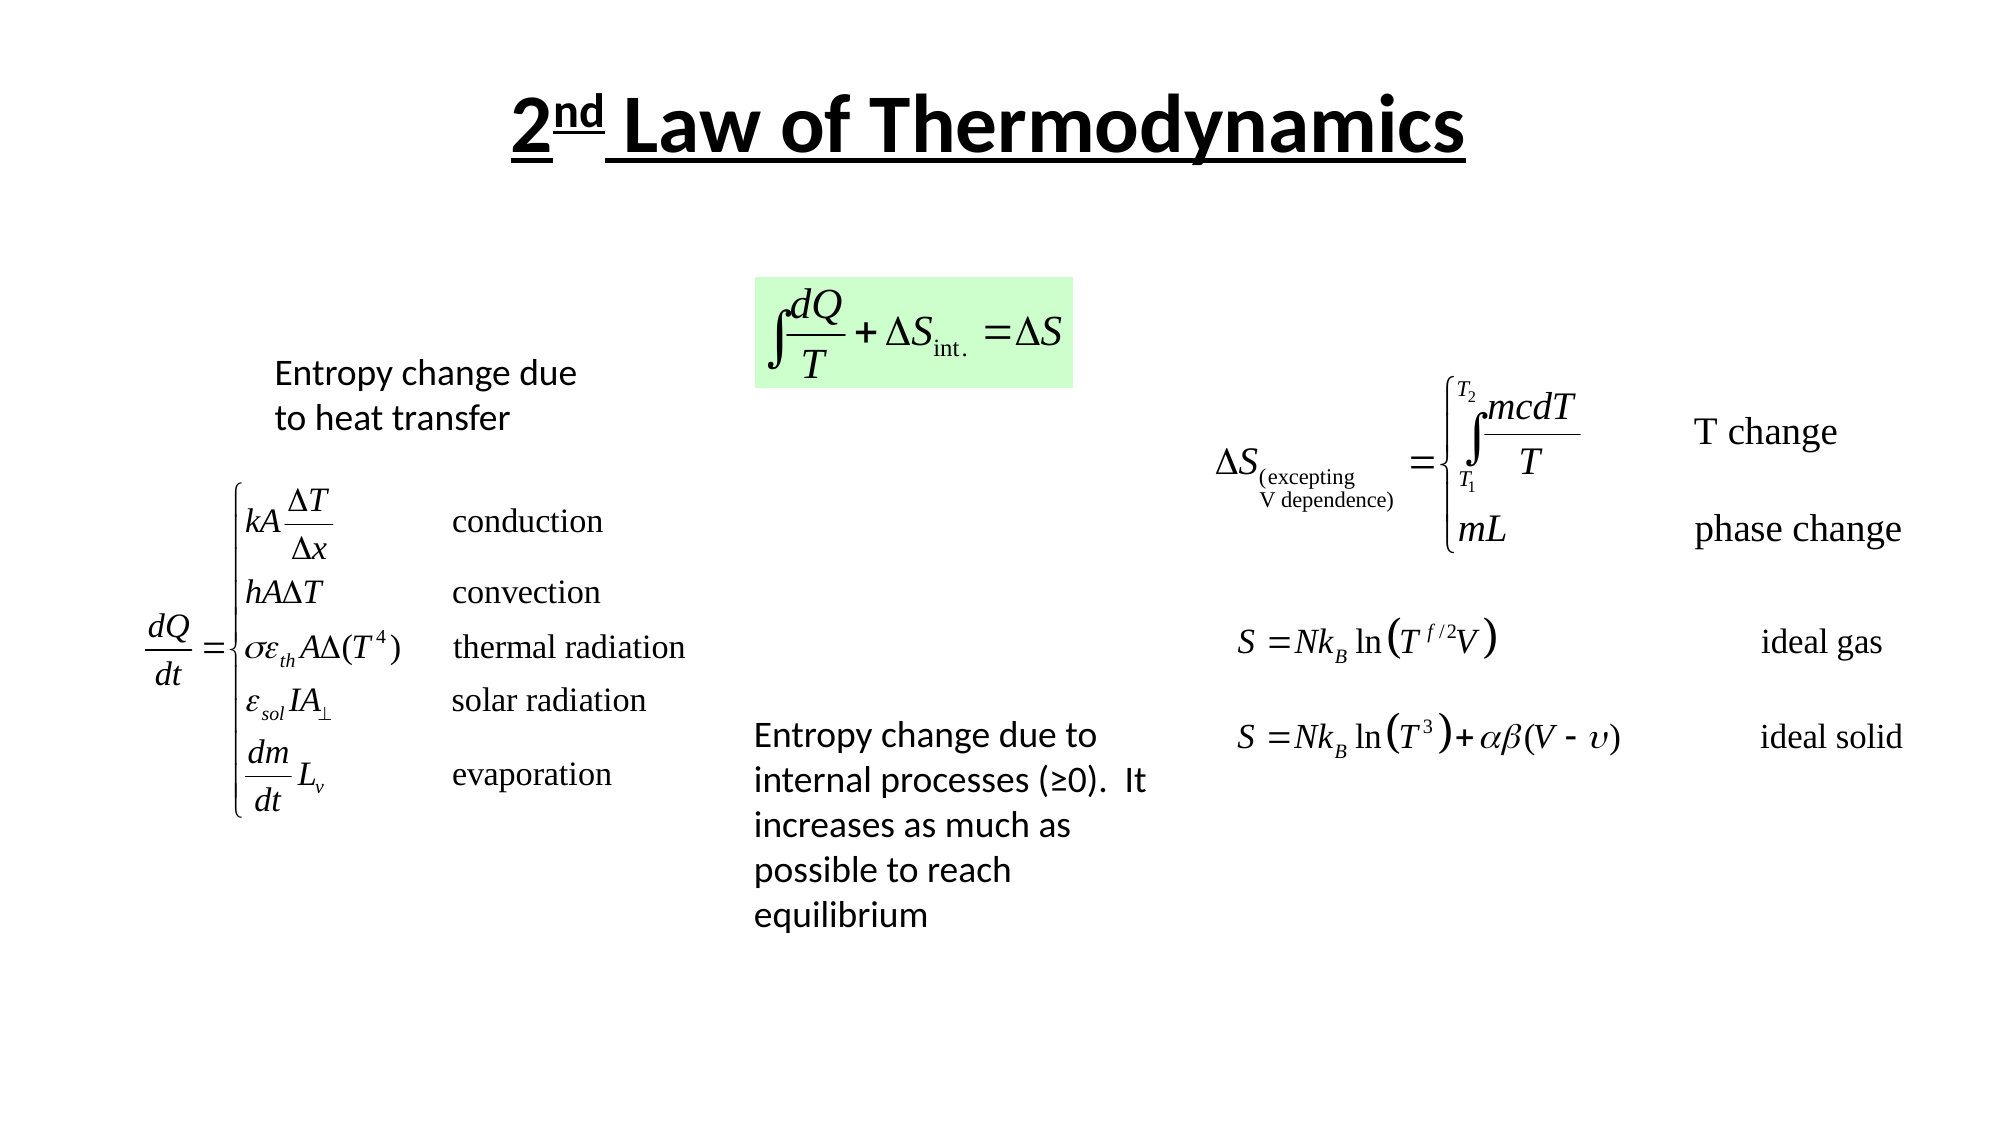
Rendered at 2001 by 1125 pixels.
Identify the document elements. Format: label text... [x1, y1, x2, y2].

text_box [139, 476, 693, 824]
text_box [1208, 367, 1911, 563]
title 2nd Law of Thermodynamics [238, 66, 1739, 178]
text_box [1231, 707, 1911, 773]
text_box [754, 277, 1074, 389]
text_box Entropy change due to internal processes (≥0). It increases as much as possible to reach equilibrium [739, 702, 1173, 943]
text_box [1231, 612, 1888, 678]
text_box Entropy change due to heat transfer [259, 340, 602, 445]
